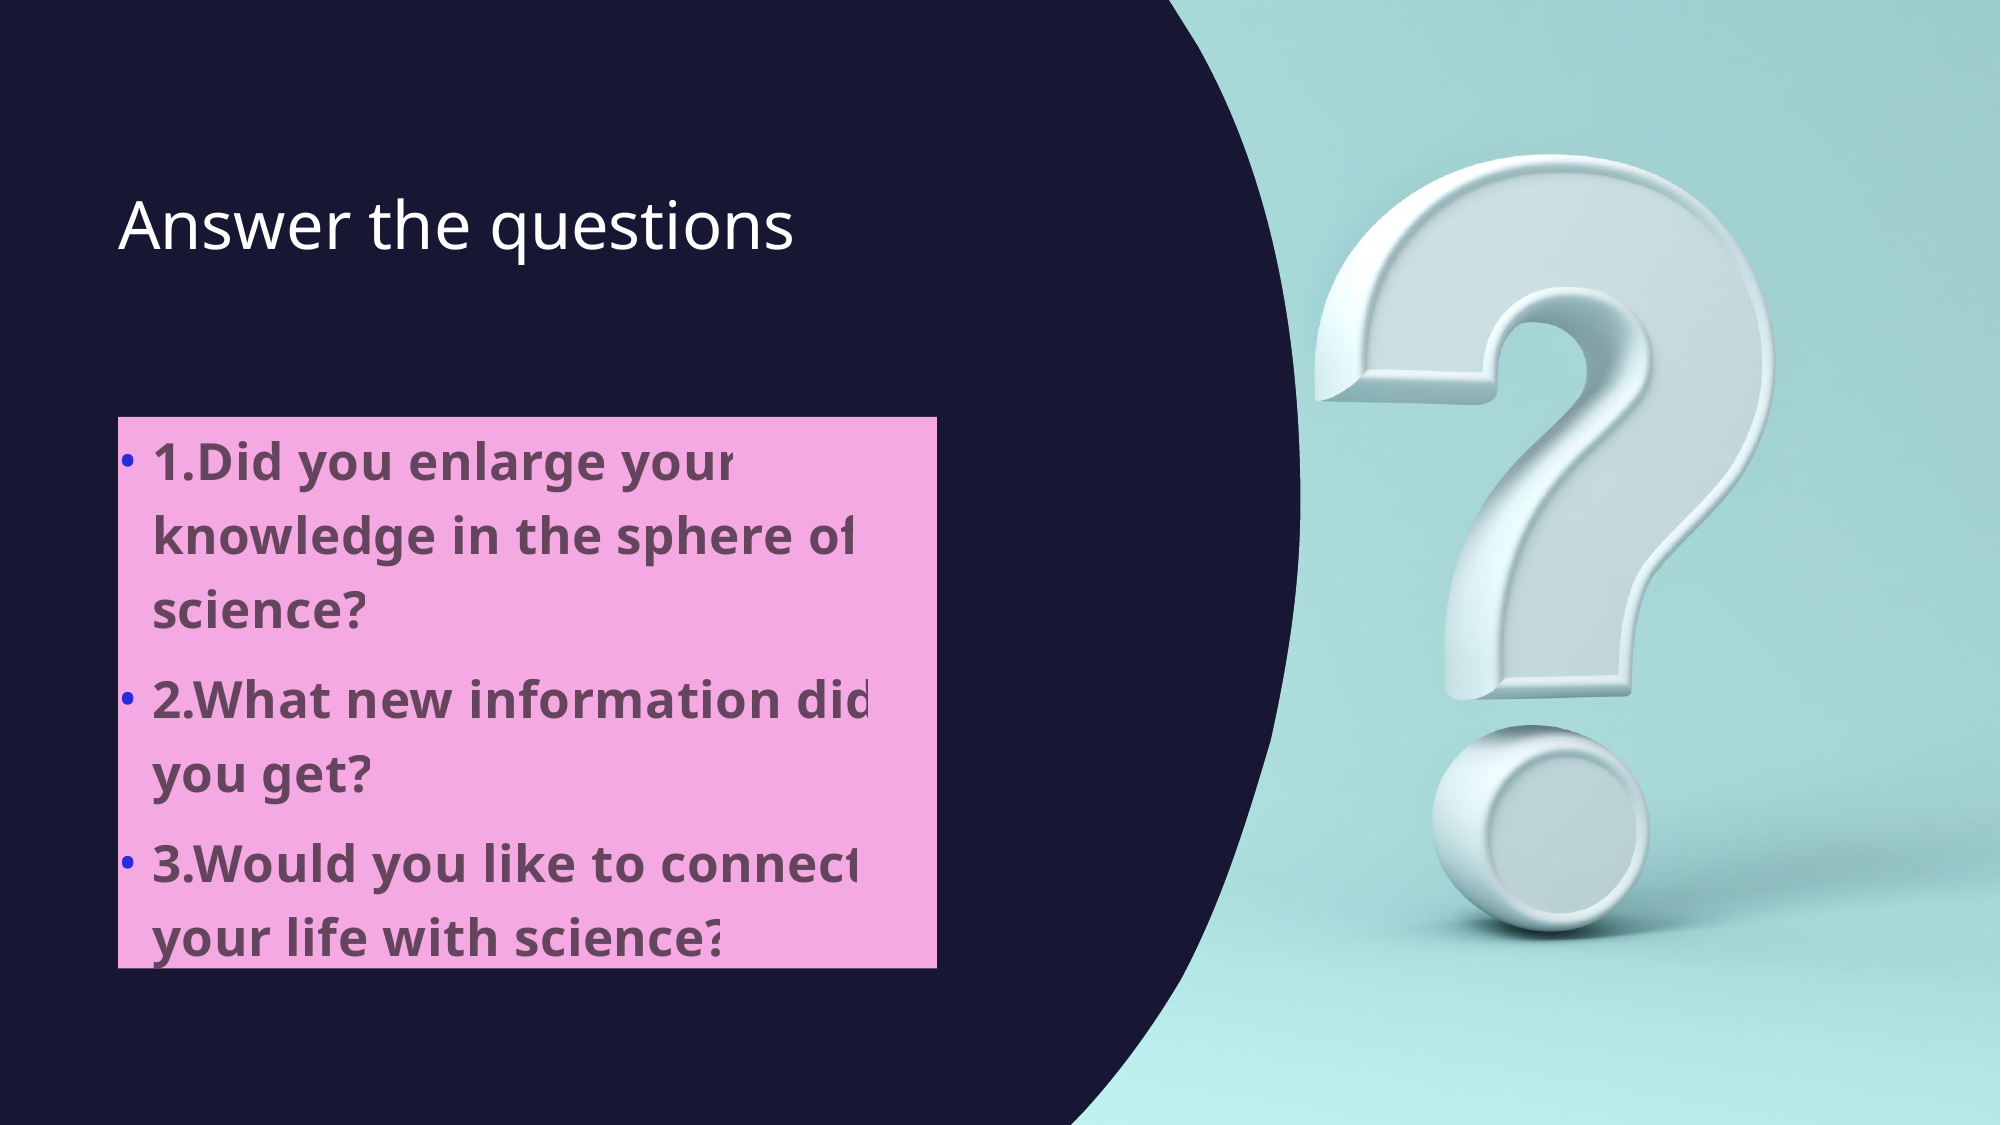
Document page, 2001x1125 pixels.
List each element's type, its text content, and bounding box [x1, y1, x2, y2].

list 1.Did you enlarge your knowledge in the sphere of science? 2.What new information did you get? 3.Would you like to connect your life with science? [118, 416, 937, 969]
title Answer the questions [118, 101, 937, 344]
text_box [0, 0, 1070, 1125]
picture [1070, 0, 2000, 1125]
